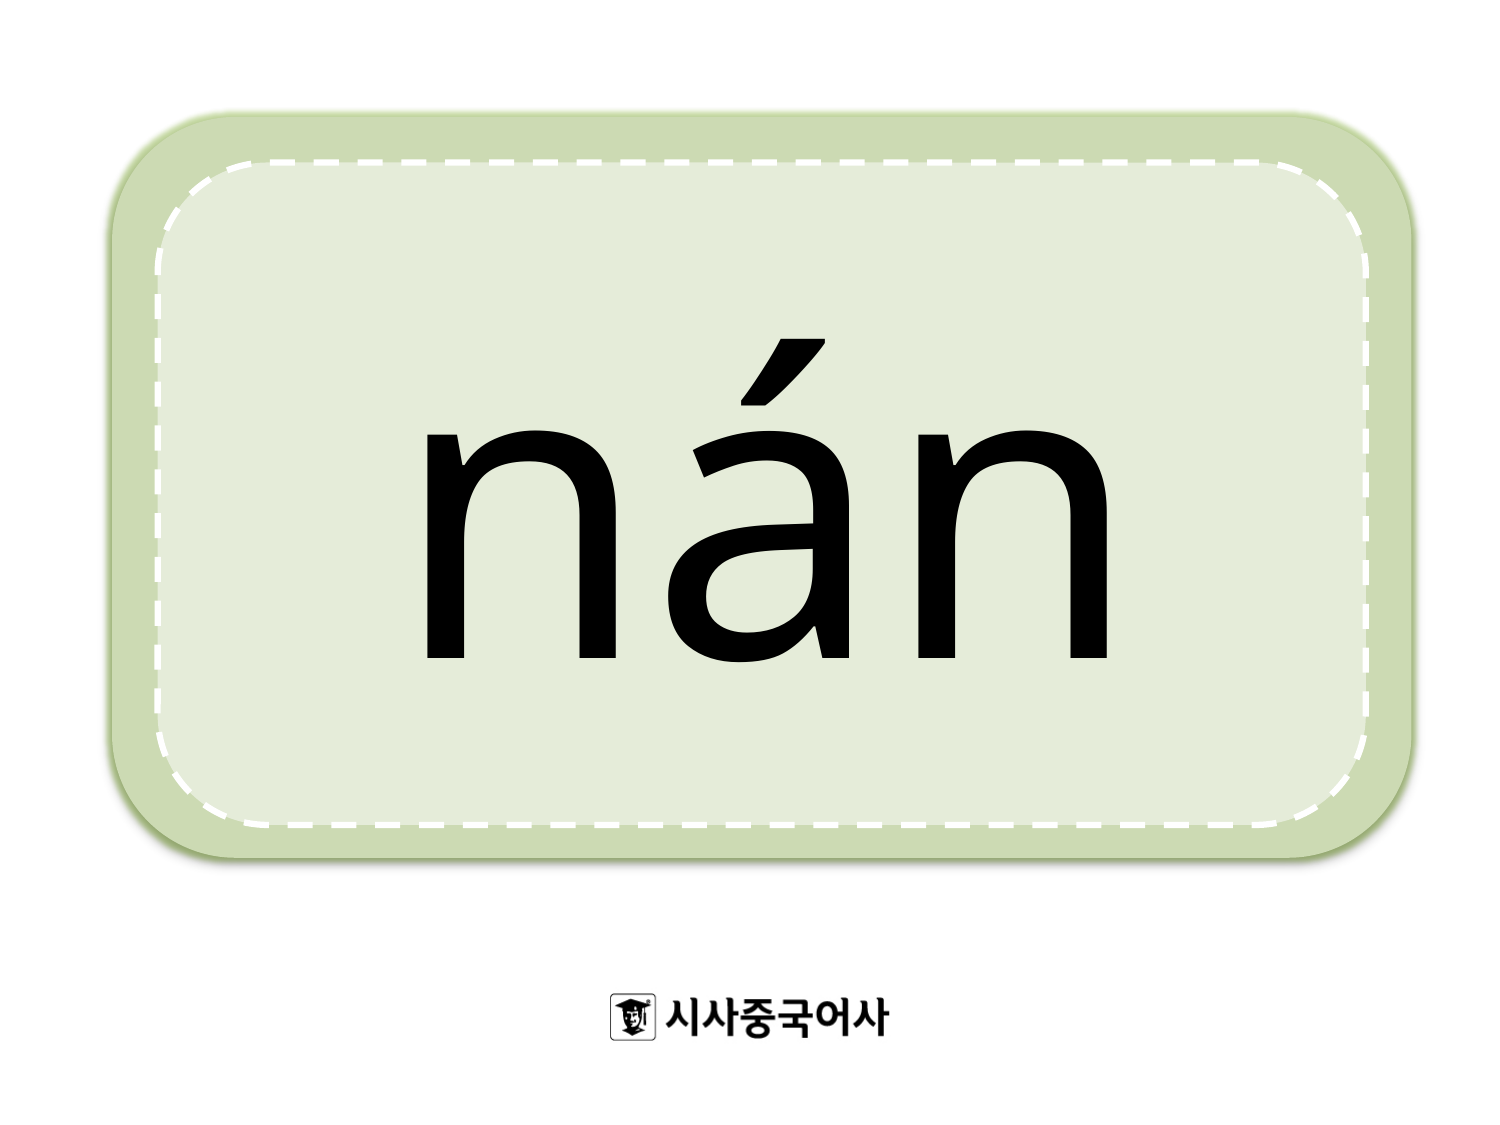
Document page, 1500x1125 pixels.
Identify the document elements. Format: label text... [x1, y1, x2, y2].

picture [602, 987, 898, 1047]
text_box nán [162, 160, 1371, 824]
